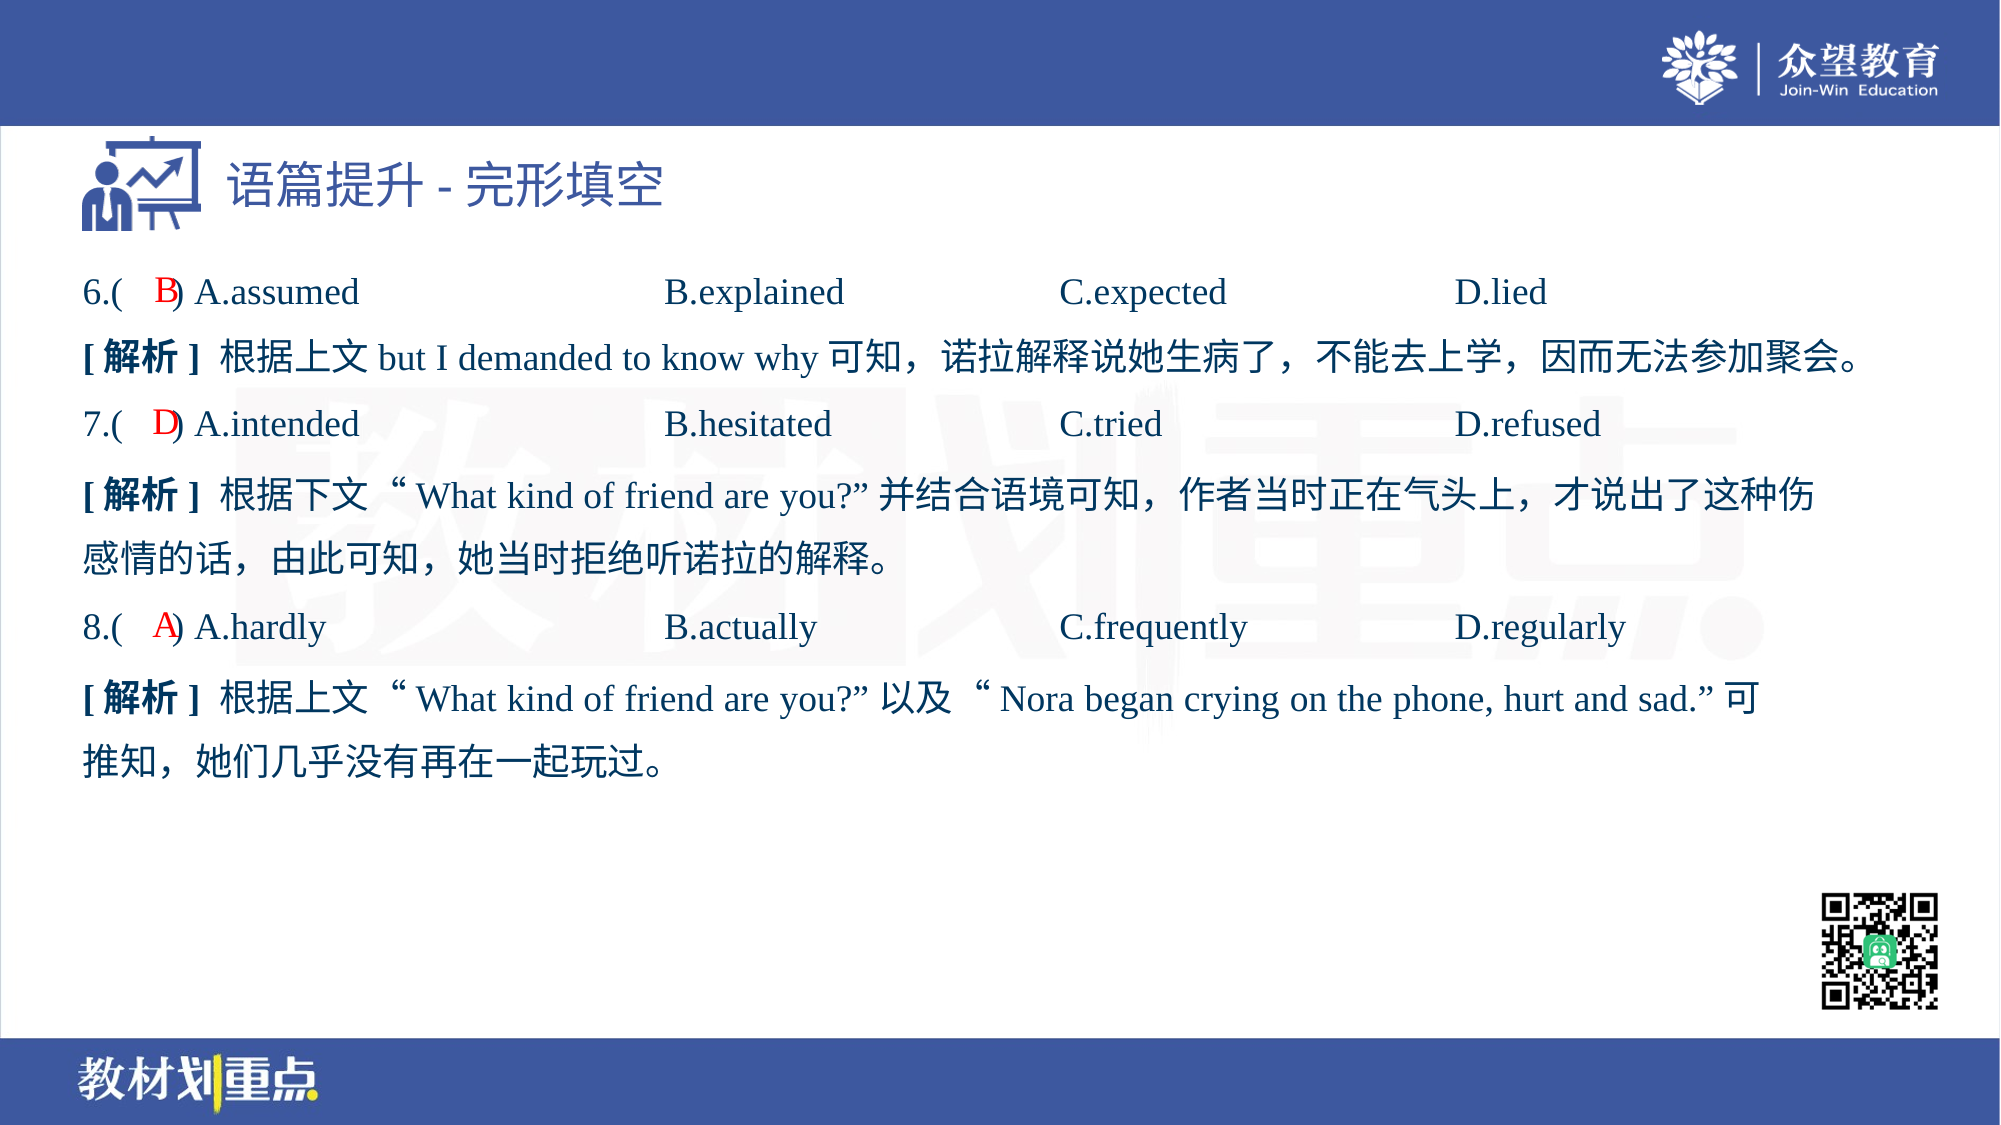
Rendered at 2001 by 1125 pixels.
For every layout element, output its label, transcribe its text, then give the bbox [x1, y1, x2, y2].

text_box [解析] 根据上文but I demanded to know why可知，诺拉解释说她生病了，不能去上学，因而无法参加聚会。 [82, 313, 1817, 371]
text_box 7.( ) A.intended B.hesitated C.tried D.refused [82, 379, 1817, 438]
picture [0, 0, 2000, 1125]
text_box 6.( ) A.assumed B.explained C.expected D.lied [82, 247, 1817, 306]
text_box D [138, 377, 193, 436]
text_box B [140, 245, 193, 304]
text_box [解析] 根据下文“What kind of friend are you?”并结合语境可知，作者当时正在气头上，才说出了这种伤 感情的话，由此可知，她当时拒绝听诺拉的解释。 [82, 446, 1817, 574]
text_box [解析] 根据上文“What kind of friend are you?”以及“Nora began crying on the phone, hurt and sad.”可 推知，她们几乎没有再在一起玩过。 [82, 650, 1817, 777]
text_box A [138, 580, 193, 639]
text_box 8.( ) A.hardly B.actually C.frequently D.regularly [82, 582, 1817, 641]
